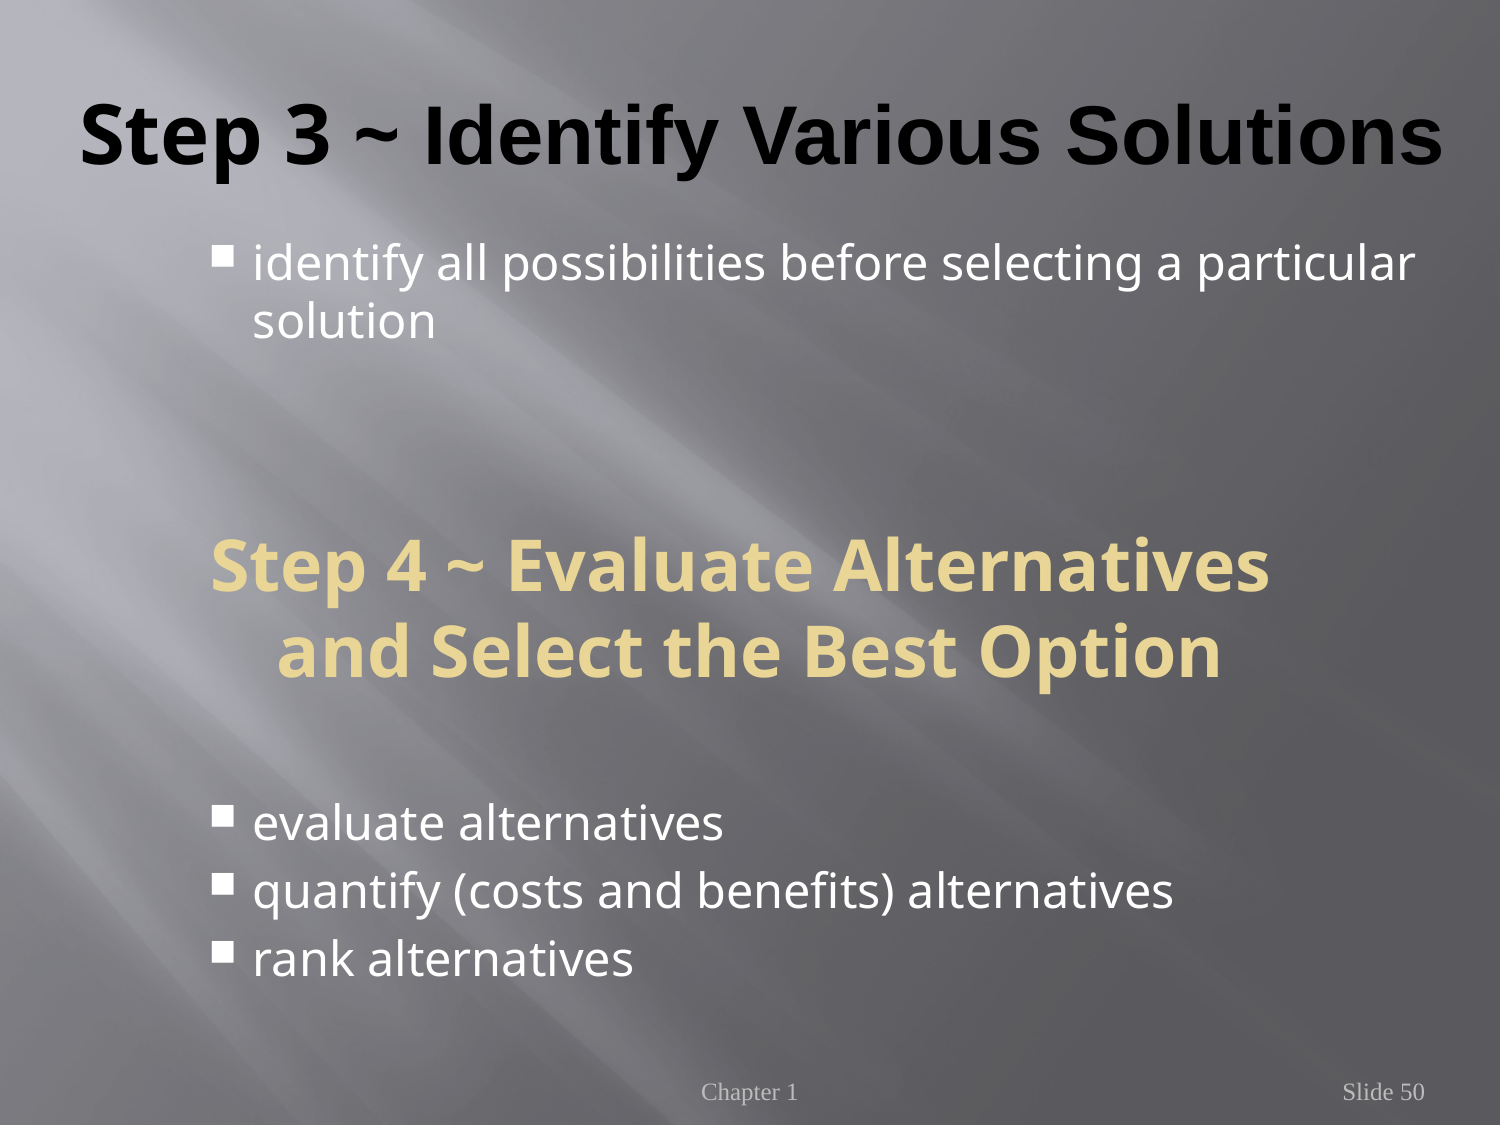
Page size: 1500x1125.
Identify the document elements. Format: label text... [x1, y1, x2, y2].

title Step 3 ~ Identify Various Solutions [62, 37, 1463, 225]
list identify all possibilities before selecting a particular solution evaluate alternatives quantify (costs and benefits) alternatives rank alternatives [99, 225, 1438, 512]
list identify all possibilities before selecting a particular solution evaluate alternatives quantify (costs and benefits) alternatives rank alternatives [99, 700, 1438, 1000]
slide_number Slide 50 [1299, 1052, 1425, 1113]
footer Chapter 1 [512, 1052, 988, 1113]
text_box Step 4 ~ Evaluate Alternatives and Select the Best Option [50, 512, 1450, 700]
